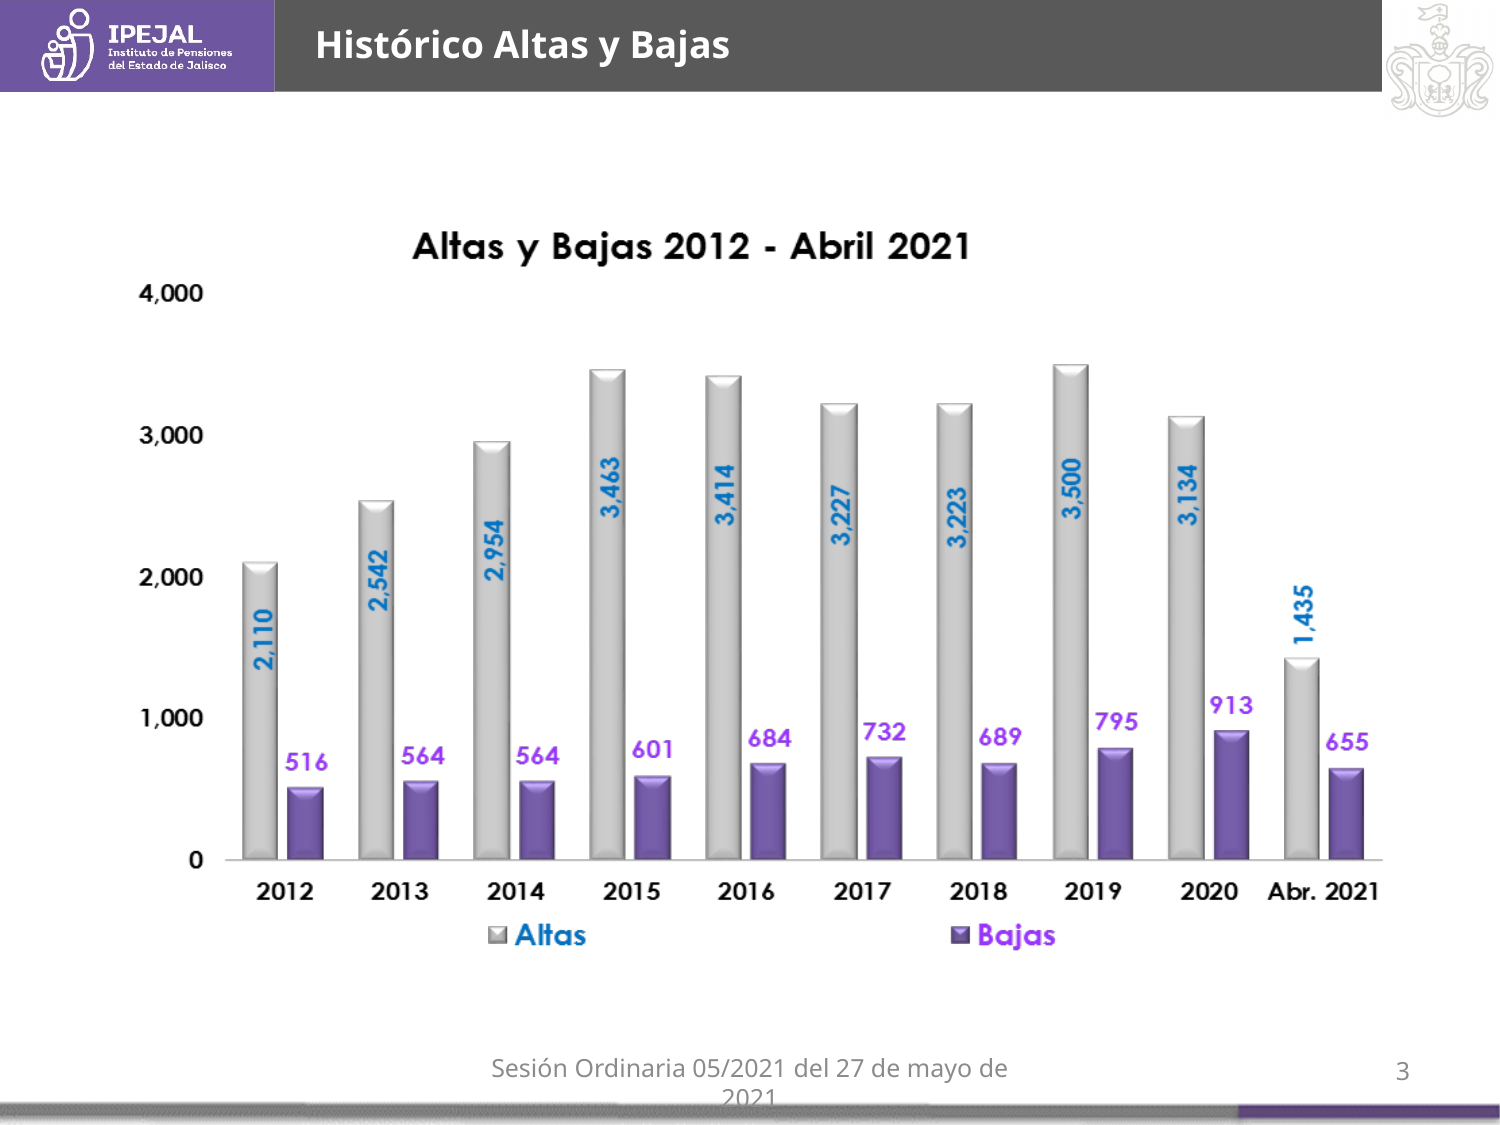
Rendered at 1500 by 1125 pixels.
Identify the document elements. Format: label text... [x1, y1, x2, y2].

picture [119, 195, 1414, 988]
text_box Sesión Ordinaria 05/2021 del 27 de mayo de 2021 [469, 1052, 1031, 1113]
picture [0, 1096, 1500, 1125]
slide_number 3 [1074, 1042, 1425, 1103]
picture [0, 0, 275, 92]
